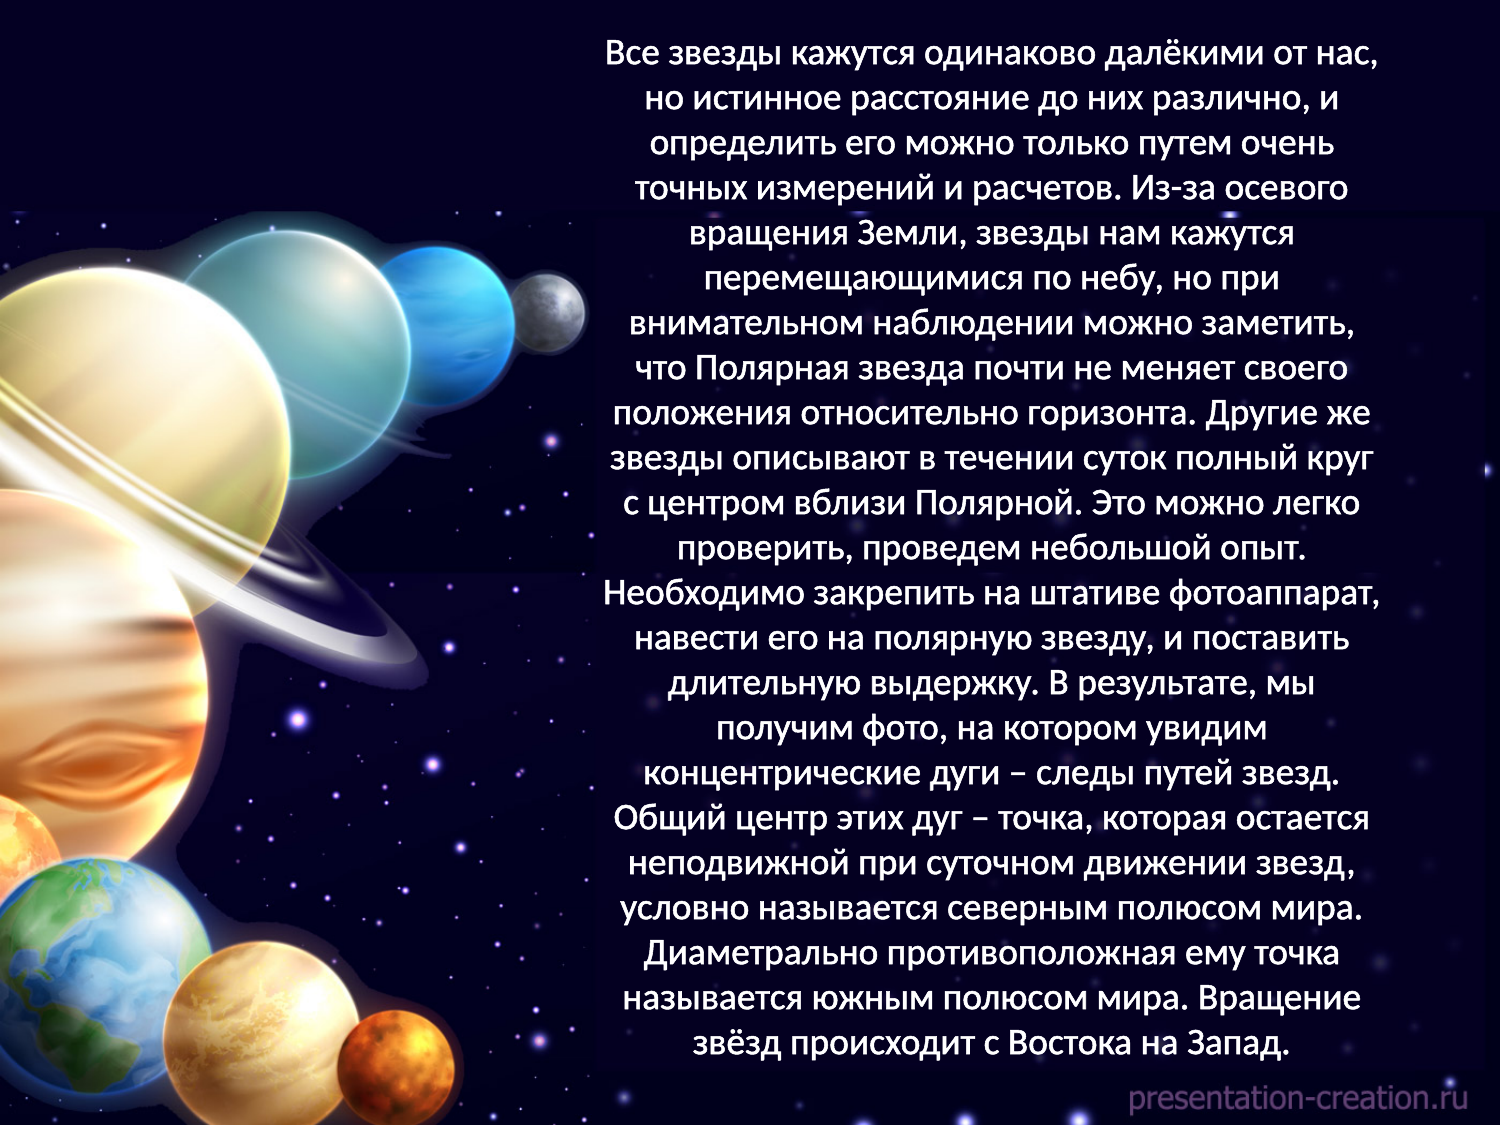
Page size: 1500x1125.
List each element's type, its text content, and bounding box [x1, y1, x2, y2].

picture [0, 0, 1500, 1125]
text_box Все звезды кажутся одинаково далёкими от нас, но истинное расстояние до них различно, и определить его можно только путем очень точных измерений и расчетов. Из-за осевого вращения Земли, звезды нам кажутся перемещающимися по небу, но при внимательном наблюдении можно заметить, что Полярная звезда почти не меняет своего положения относительно горизонта. Другие же звезды описывают в течении суток полный круг с центром вблизи Полярной. Это можно легко проверить, проведем небольшой опыт. Необходимо закрепить на штативе фотоаппарат, навести его на полярную звезду, и поставить длительную выдержку. В результате, мы получим фото, на котором увидим концентрические дуги – следы путей звезд. Общий центр этих дуг – точка, которая остается неподвижной при суточном движении звезд, условно называется северным полюсом мира. Диаметрально противоположная ему точка называется южным полюсом мира. Вращение звёзд происходит с Востока на Запад. [584, 19, 1400, 1070]
